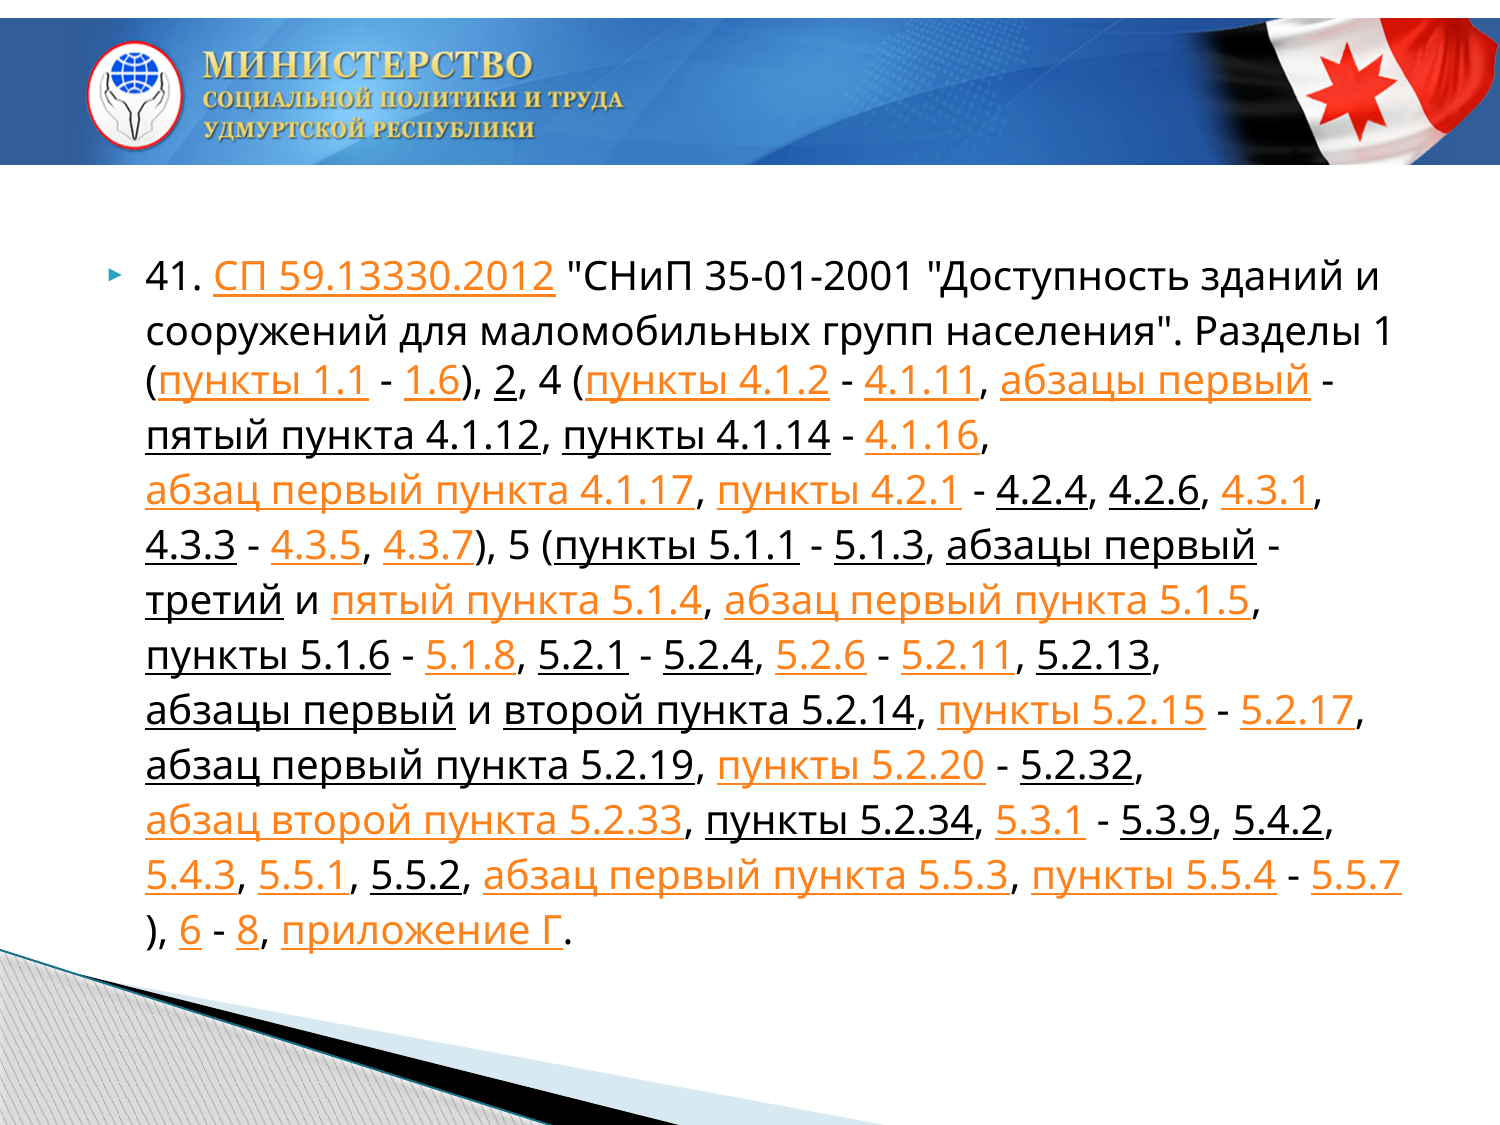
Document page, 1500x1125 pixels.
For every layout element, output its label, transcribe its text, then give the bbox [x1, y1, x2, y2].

picture [0, 18, 1500, 165]
list 41. СП 59.13330.2012 "СНиП 35-01-2001 "Доступность зданий и сооружений для маломобильных групп населения". Разделы 1 (пункты 1.1 - 1.6), 2, 4 (пункты 4.1.2 - 4.1.11, абзацы первый - пятый пункта 4.1.12, пункты 4.1.14 - 4.1.16, абзац первый пункта 4.1.17, пункты 4.2.1 - 4.2.4, 4.2.6, 4.3.1, 4.3.3 - 4.3.5, 4.3.7), 5 (пункты 5.1.1 - 5.1.3, абзацы первый - третий и пятый пункта 5.1.4, абзац первый пункта 5.1.5, пункты 5.1.6 - 5.1.8, 5.2.1 - 5.2.4, 5.2.6 - 5.2.11, 5.2.13, абзацы первый и второй пункта 5.2.14, пункты 5.2.15 - 5.2.17, абзац первый пункта 5.2.19, пункты 5.2.20 - 5.2.32, абзац второй пункта 5.2.33, пункты 5.2.34, 5.3.1 - 5.3.9, 5.4.2, 5.4.3, 5.5.1, 5.5.2, абзац первый пункта 5.5.3, пункты 5.5.4 - 5.5.7), 6 - 8, приложение Г. [75, 243, 1425, 986]
